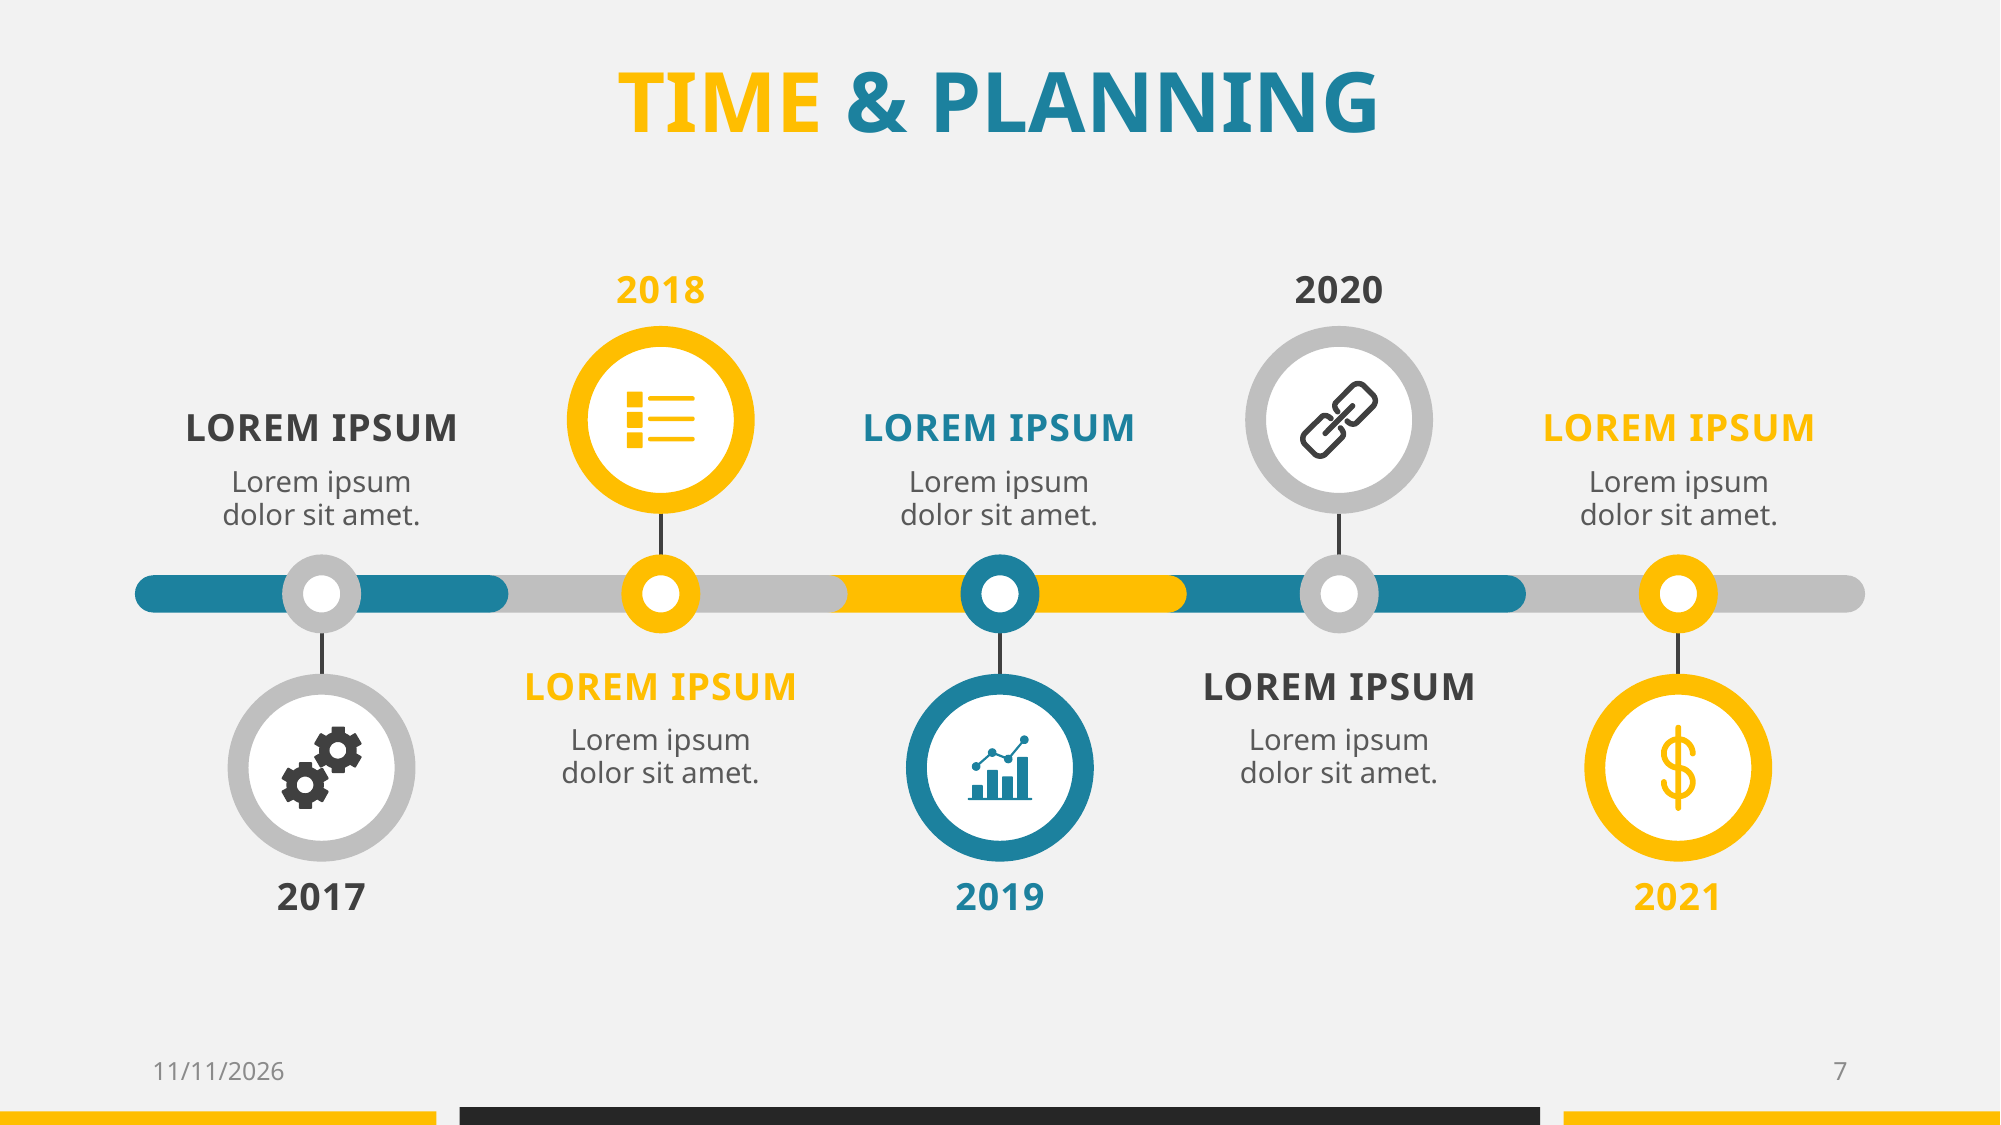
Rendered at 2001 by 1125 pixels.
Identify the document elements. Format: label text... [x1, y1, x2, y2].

text_box [1593, 683, 1763, 853]
text_box [684, 574, 849, 614]
text_box [1563, 1110, 2000, 1125]
text_box TIME & PLANNING [117, 49, 1883, 150]
text_box [834, 574, 976, 614]
text_box 2019 [935, 876, 1065, 919]
text_box Lorem ipsum dolor sit amet. [544, 723, 778, 790]
text_box [1661, 724, 1696, 811]
text_box 2018 [596, 268, 726, 311]
text_box [495, 574, 637, 614]
text_box [291, 563, 352, 624]
text_box 2017 [257, 876, 386, 919]
text_box [576, 335, 746, 505]
text_box LOREM IPSUM [821, 407, 1177, 450]
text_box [626, 391, 695, 449]
text_box [915, 683, 1085, 853]
text_box 2021 [1613, 876, 1743, 919]
text_box [1702, 574, 1867, 614]
text_box [969, 563, 1031, 624]
text_box [1648, 563, 1709, 624]
text_box Lorem ipsum dolor sit amet. [1562, 464, 1796, 532]
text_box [967, 735, 1033, 801]
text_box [1300, 380, 1379, 459]
text_box [459, 1106, 1541, 1125]
text_box [1254, 335, 1424, 505]
text_box [1512, 574, 1655, 614]
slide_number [137, 1042, 588, 1103]
text_box [237, 683, 407, 853]
text_box [133, 574, 298, 614]
text_box [1363, 574, 1528, 614]
text_box Lorem ipsum dolor sit amet. [1222, 723, 1456, 790]
text_box [1024, 574, 1188, 614]
text_box LOREM IPSUM [483, 666, 839, 708]
text_box [0, 1110, 437, 1125]
text_box [630, 563, 691, 624]
text_box LOREM IPSUM [1161, 666, 1517, 708]
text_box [281, 726, 362, 809]
text_box 2020 [1274, 268, 1404, 311]
slide_number 7 [1412, 1042, 1863, 1103]
text_box [1173, 574, 1316, 614]
text_box Lorem ipsum dolor sit amet. [882, 464, 1116, 532]
text_box LOREM IPSUM [143, 407, 500, 450]
text_box LOREM IPSUM [1501, 407, 1857, 450]
text_box [345, 574, 510, 614]
text_box [1309, 563, 1370, 624]
text_box Lorem ipsum dolor sit amet. [204, 464, 439, 532]
